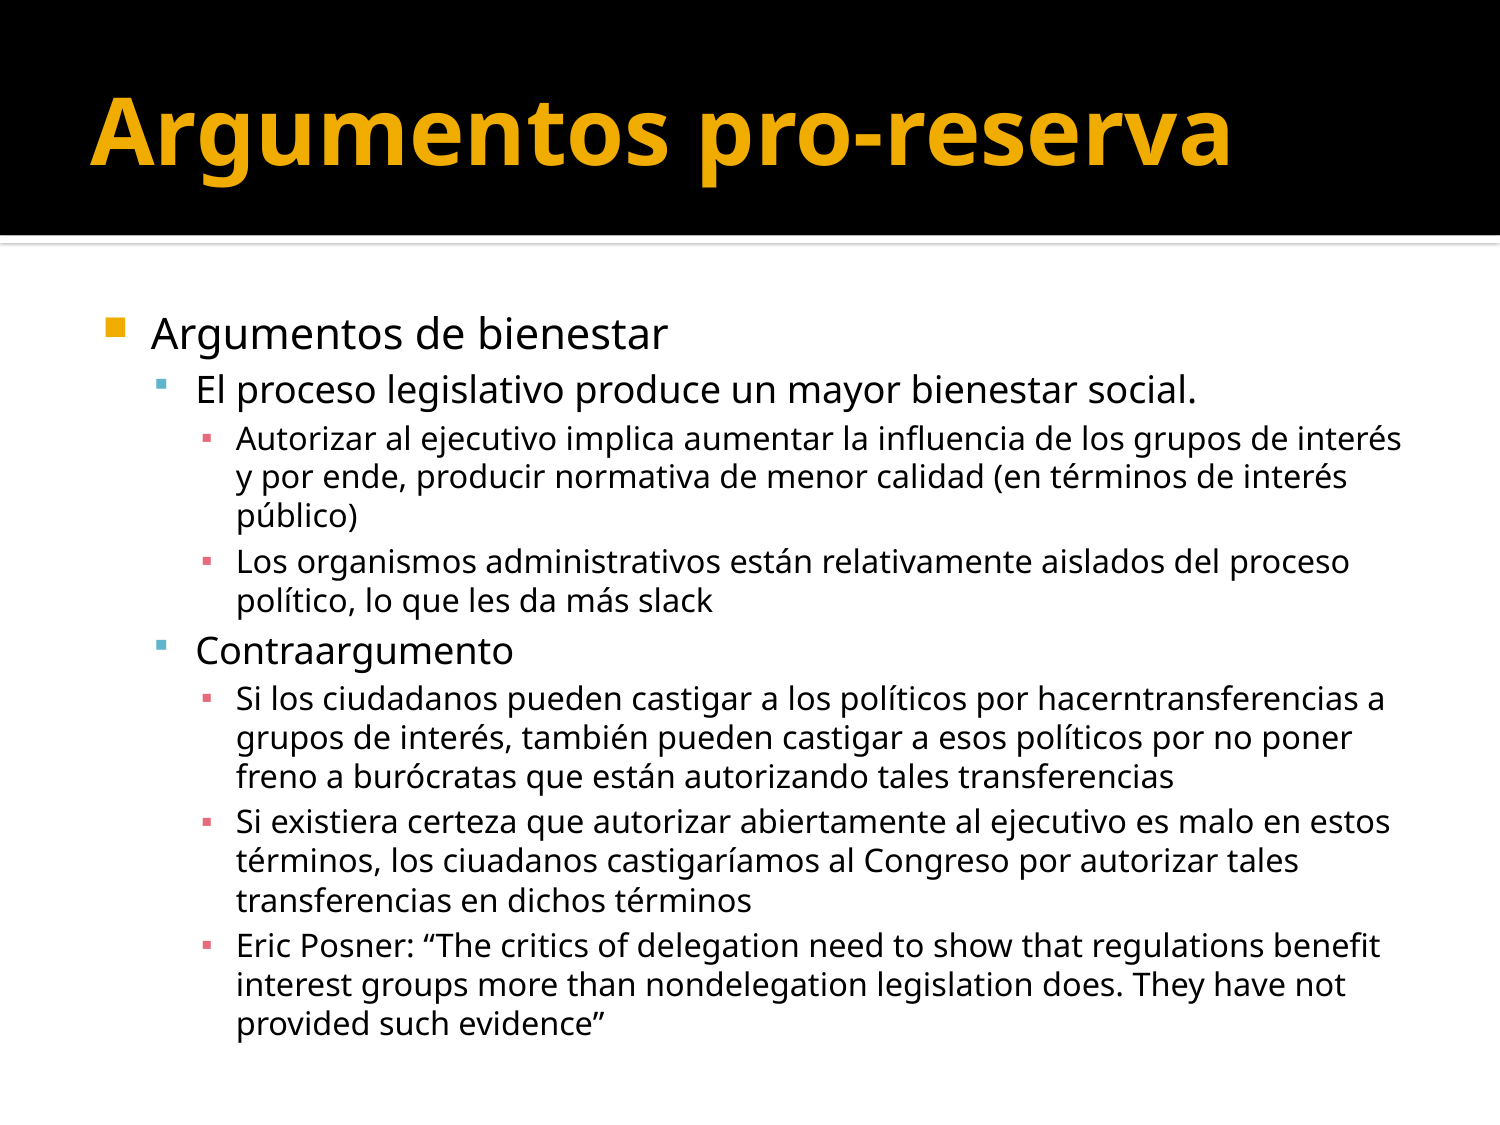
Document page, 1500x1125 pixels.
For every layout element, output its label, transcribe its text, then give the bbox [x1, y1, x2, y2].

title Argumentos pro-reserva [75, 25, 1425, 231]
list Argumentos de bienestar El proceso legislativo produce un mayor bienestar social. Autorizar al ejecutivo implica aumentar la influencia de los grupos de interés y por ende, producir normativa de menor calidad (en términos de interés público) Los organismos administrativos están relativamente aislados del proceso político, lo que les da más slack Contraargumento Si los ciudadanos pueden castigar a los políticos por hacerntransferencias a grupos de interés, también pueden castigar a esos políticos por no poner freno a burócratas que están autorizando tales transferencias Si existiera certeza que autorizar abiertamente al ejecutivo es malo en estos términos, los ciuadanos castigaríamos al Congreso por autorizar tales transferencias en dichos términos Eric Posner: “The critics of delegation need to show that regulations benefit interest groups more than nondelegation legislation does. They have not provided such evidence” [75, 291, 1425, 1050]
